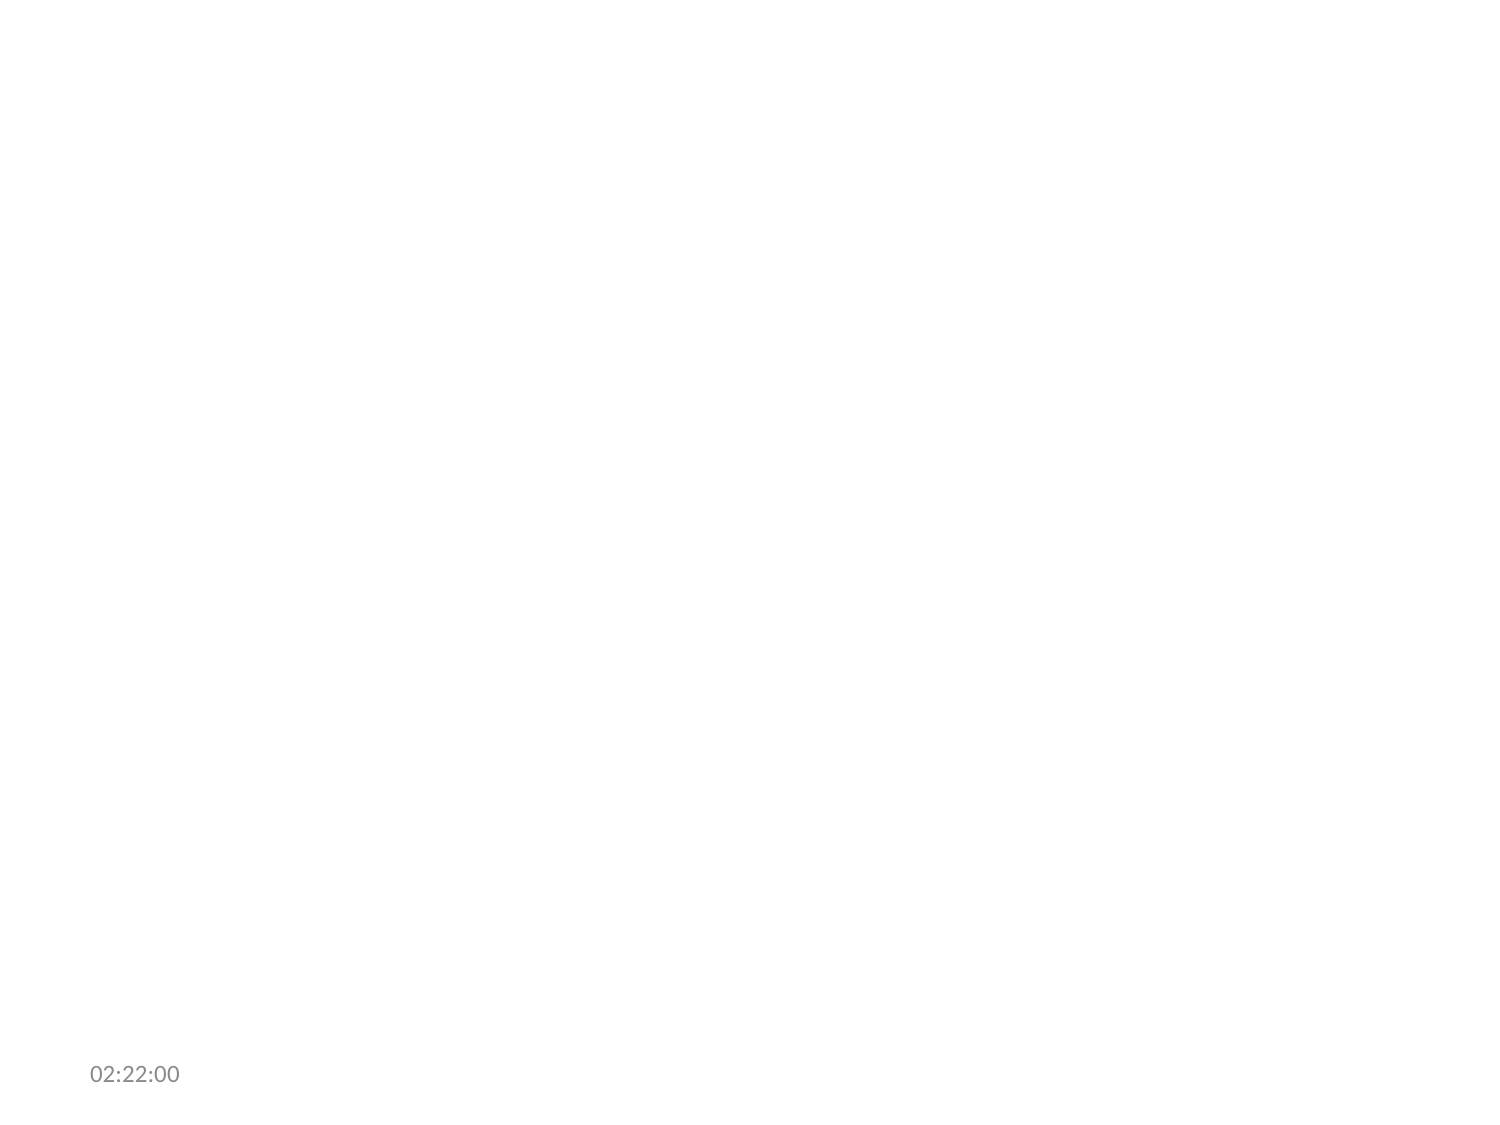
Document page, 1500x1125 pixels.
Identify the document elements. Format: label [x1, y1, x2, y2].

slide_number [75, 1042, 425, 1103]
